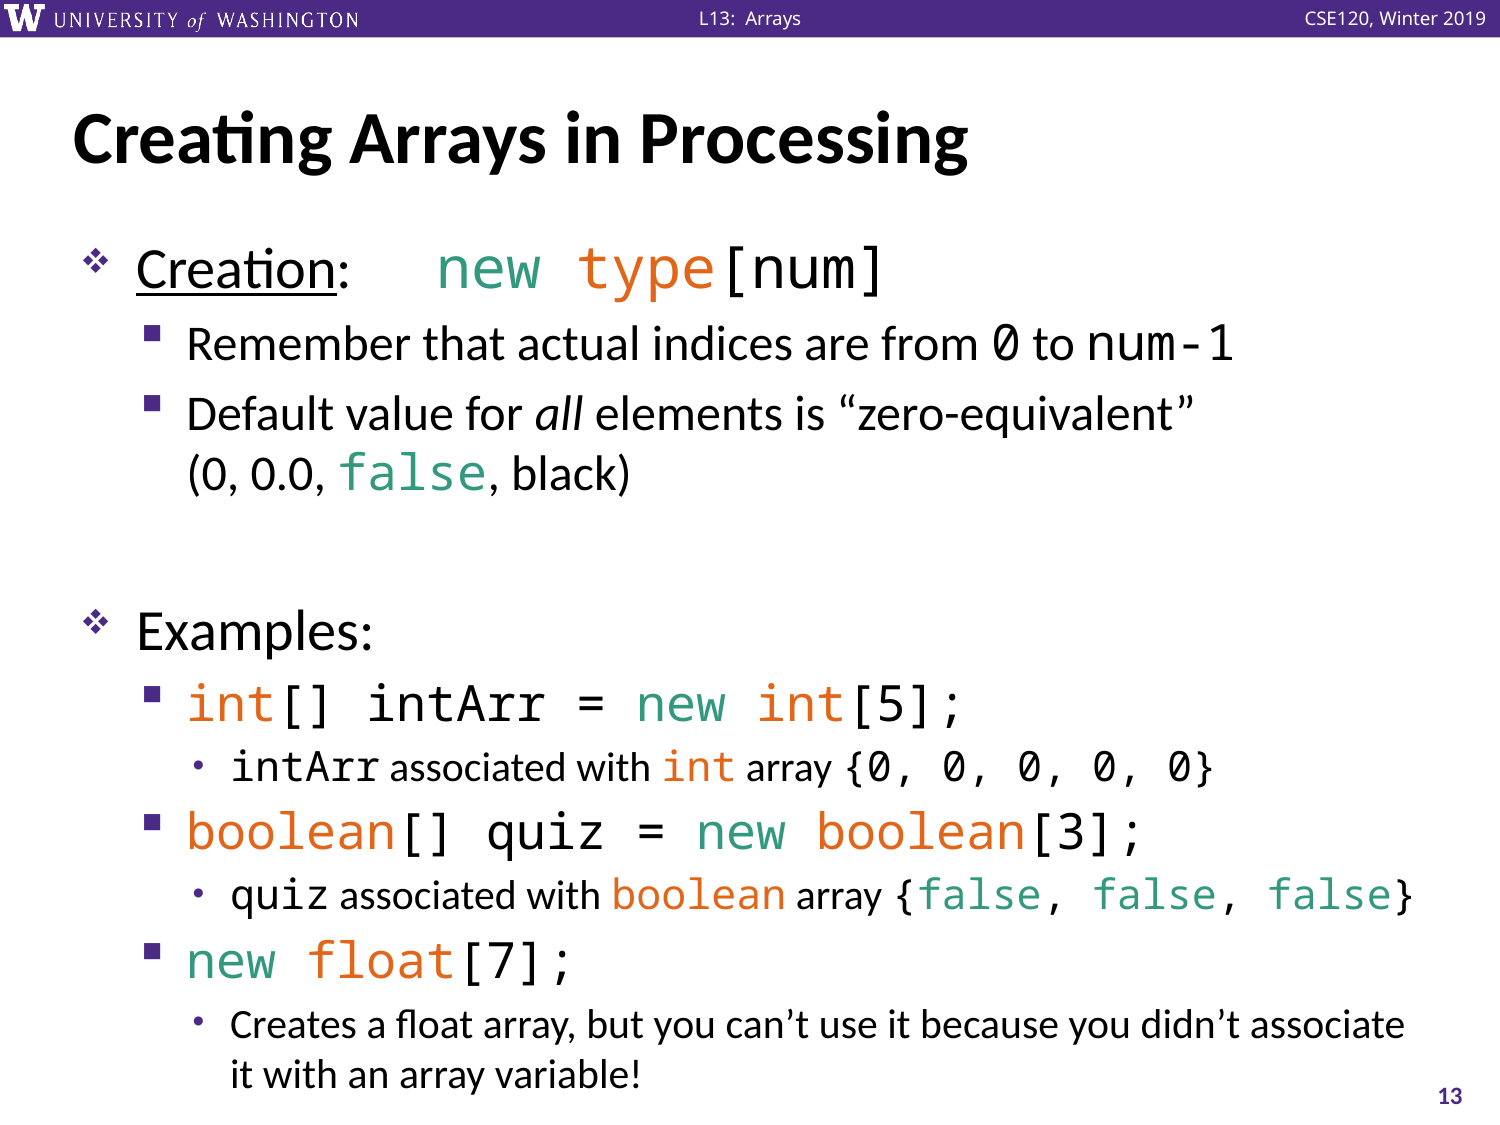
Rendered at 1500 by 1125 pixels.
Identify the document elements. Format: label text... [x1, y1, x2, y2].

title Creating Arrays in Processing [58, 71, 1438, 197]
list Creation: new type[num] Remember that actual indices are from 0 to num-1 Default value for all elements is “zero-equivalent” (0, 0.0, false, black) Examples: int[] intArr = new int[5]; intArr associated with int array {0, 0, 0, 0, 0} boolean[] quiz = new boolean[3]; quiz associated with boolean array {false, false, false} new float[7]; Creates a float array, but you can’t use it because you didn’t associate it with an array variable! [1396, 222, 1438, 1039]
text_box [555, 164, 1392, 1103]
picture [4, 4, 358, 32]
list Creation: new type[num] Remember that actual indices are from 0 to num-1 Default value for all elements is “zero-equivalent” (0, 0.0, false, black) Examples: int[] intArr = new int[5]; intArr associated with int array {0, 0, 0, 0, 0} boolean[] quiz = new boolean[3]; quiz associated with boolean array {false, false, false} new float[7]; Creates a float array, but you can’t use it because you didn’t associate it with an array variable! [64, 222, 550, 1039]
slide_number 13 [1400, 1065, 1500, 1125]
